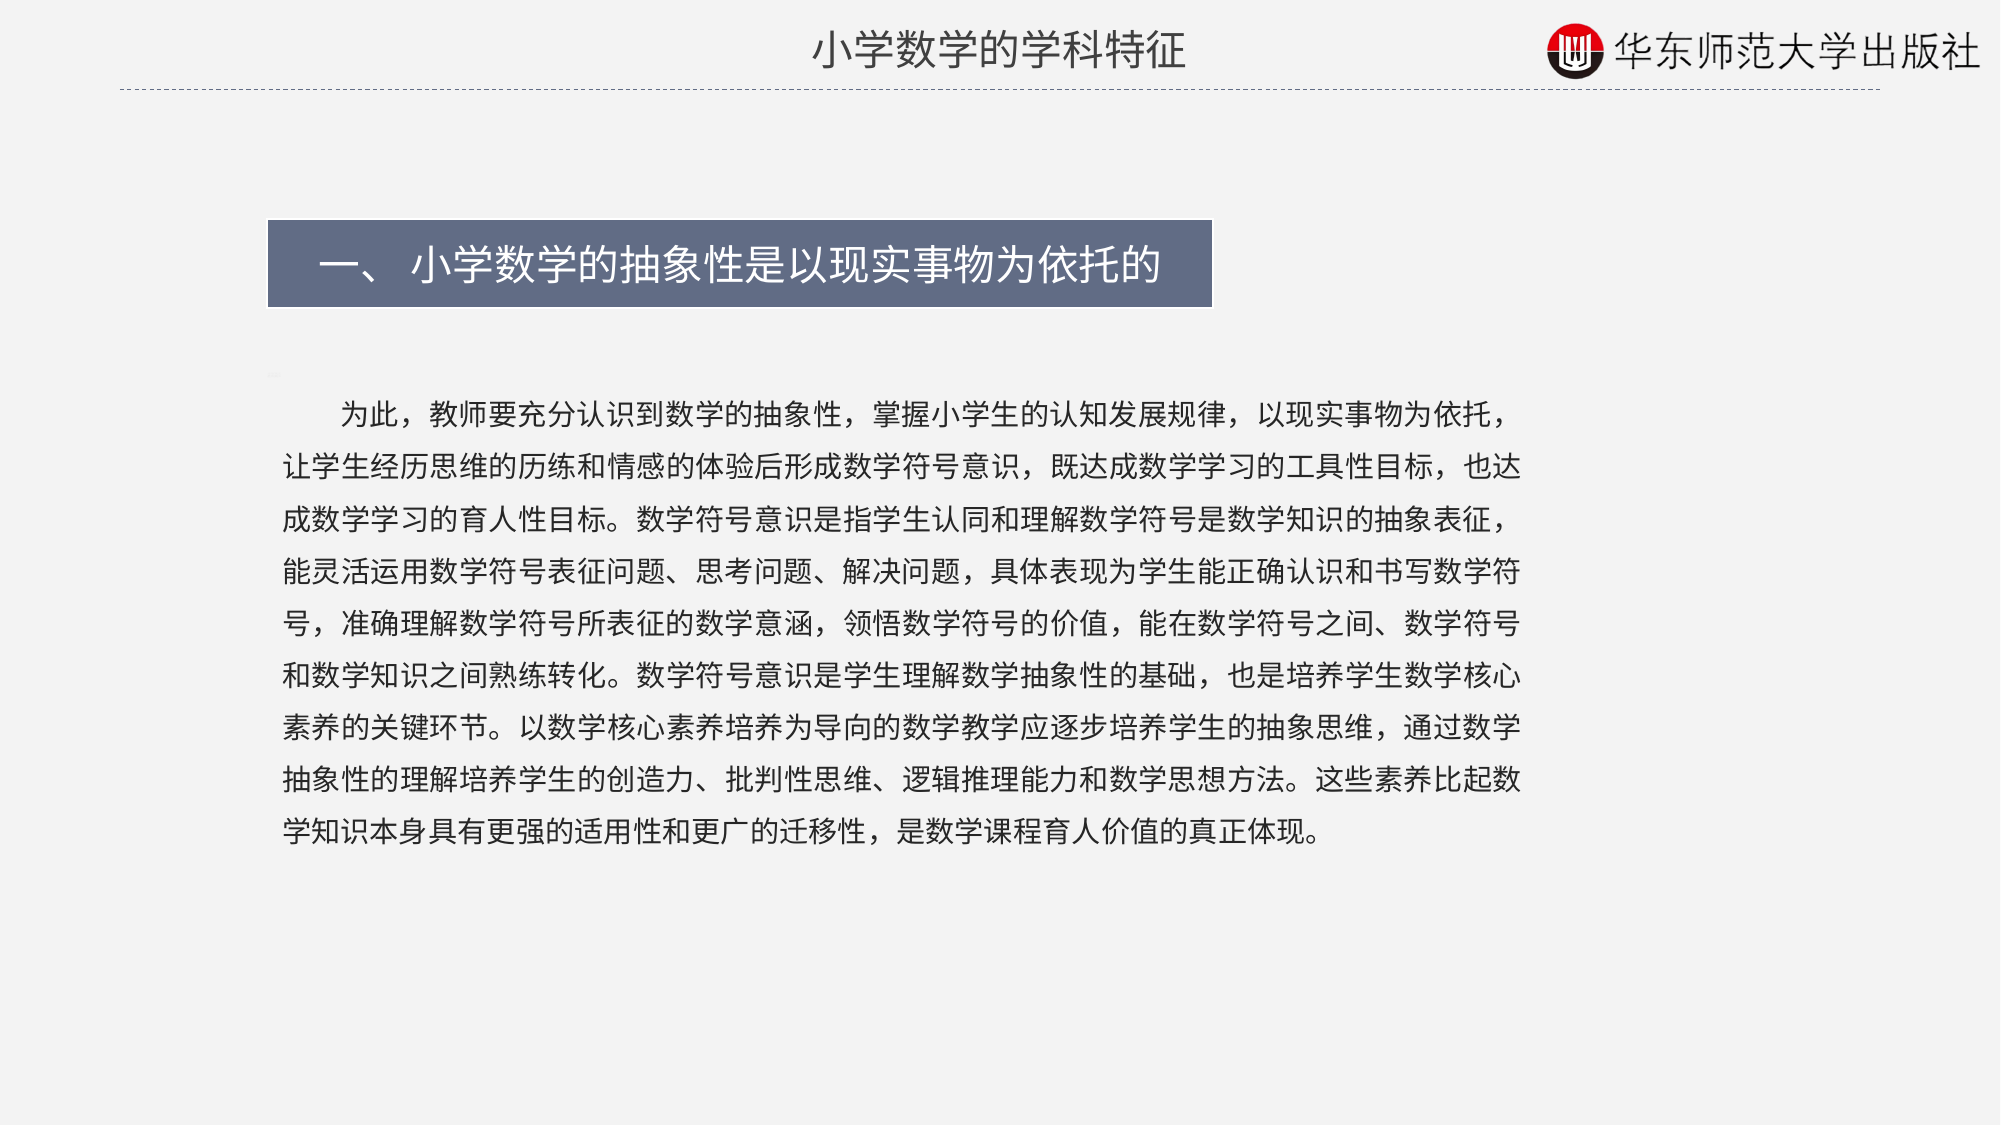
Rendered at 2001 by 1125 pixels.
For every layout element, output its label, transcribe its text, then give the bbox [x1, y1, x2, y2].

text_box 小学数学的学科特征 [680, 23, 1320, 74]
text_box 为此，教师要充分认识到数学的抽象性，掌握小学生的认知发展规律，以现实事物为依托，让学生经历思维的历练和情感的体验后形成数学符号意识，既达成数学学习的工具性目标，也达成数学学习的育人性目标。数学符号意识是指学生认同和理解数学符号是数学知识的抽象表征，能灵活运用数学符号表征问题、思考问题、解决问题，具体表现为学生能正确认识和书写数学符号，准确理解数学符号所表征的数学意涵，领悟数学符号的价值，能在数学符号之间、数学符号和数学知识之间熟练转化。数学符号意识是学生理解数学抽象性的基础，也是培养学生数学核心素养的关键环节。以数学核心素养培养为导向的数学教学应逐步培养学生的抽象思维，通过数学抽象性的理解培养学生的创造力、批判性思维、逻辑推理能力和数学思想方法。这些素养比起数学知识本身具有更强的适用性和更广的迁移性，是数学课程育人价值的真正体现。 [267, 372, 1537, 856]
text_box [1536, 13, 1989, 83]
text_box 一、 小学数学的抽象性是以现实事物为依托的 [266, 218, 1214, 309]
